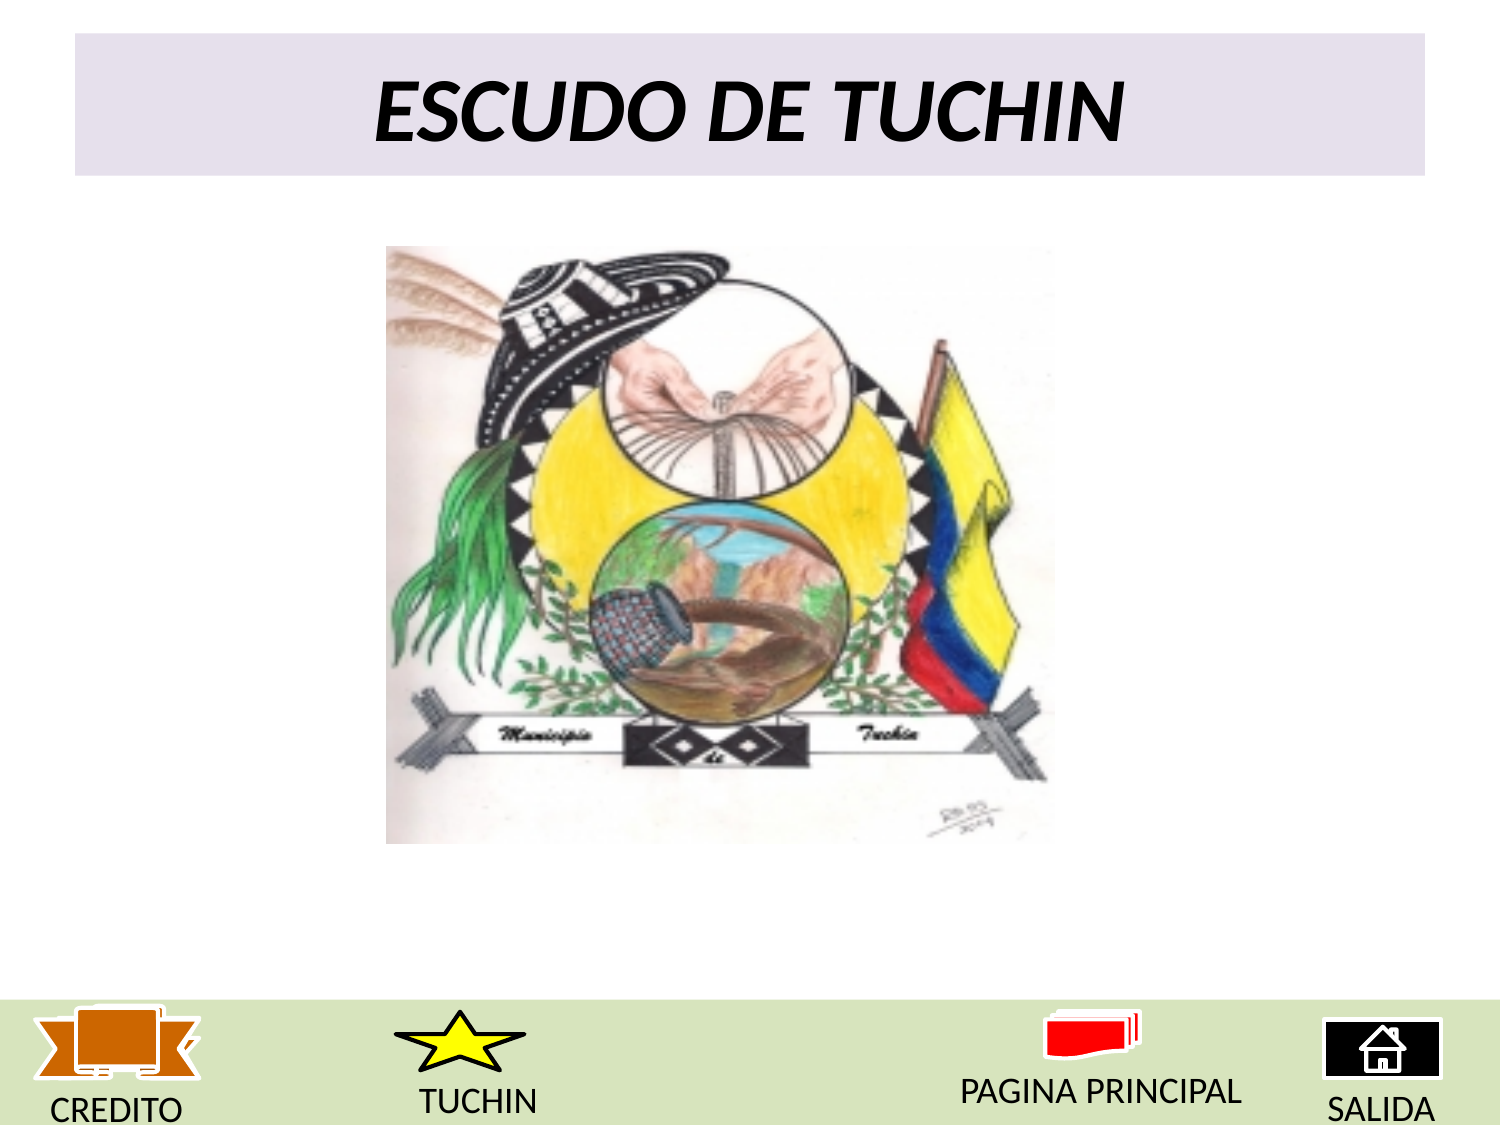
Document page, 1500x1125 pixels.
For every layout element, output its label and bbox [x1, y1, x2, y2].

title [75, 33, 1425, 176]
picture [386, 245, 1055, 844]
text_box [0, 997, 1500, 1125]
